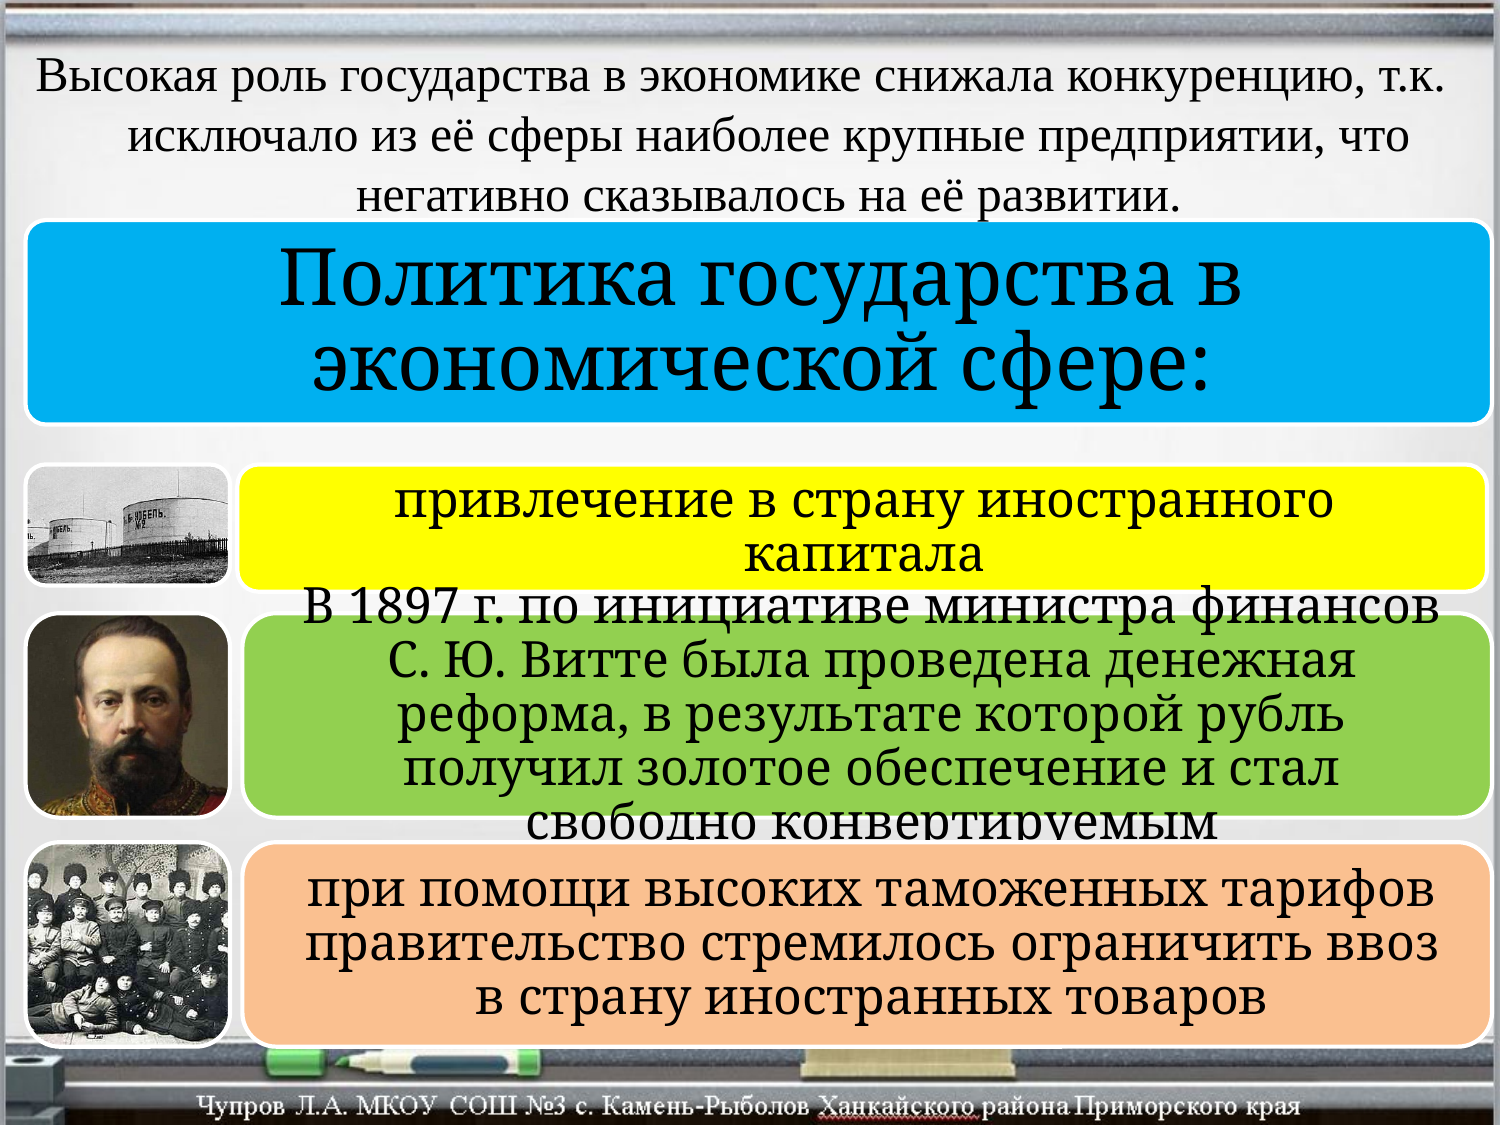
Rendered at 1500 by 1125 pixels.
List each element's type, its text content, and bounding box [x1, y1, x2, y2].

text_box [17, 219, 1500, 1047]
text_box Высокая роль государства в экономике снижала конкуренцию, т.к. исключало из её сферы наиболее крупные предприятии, что негативно сказывалось на её развитии. [0, 54, 1482, 208]
picture [0, 0, 1500, 1125]
